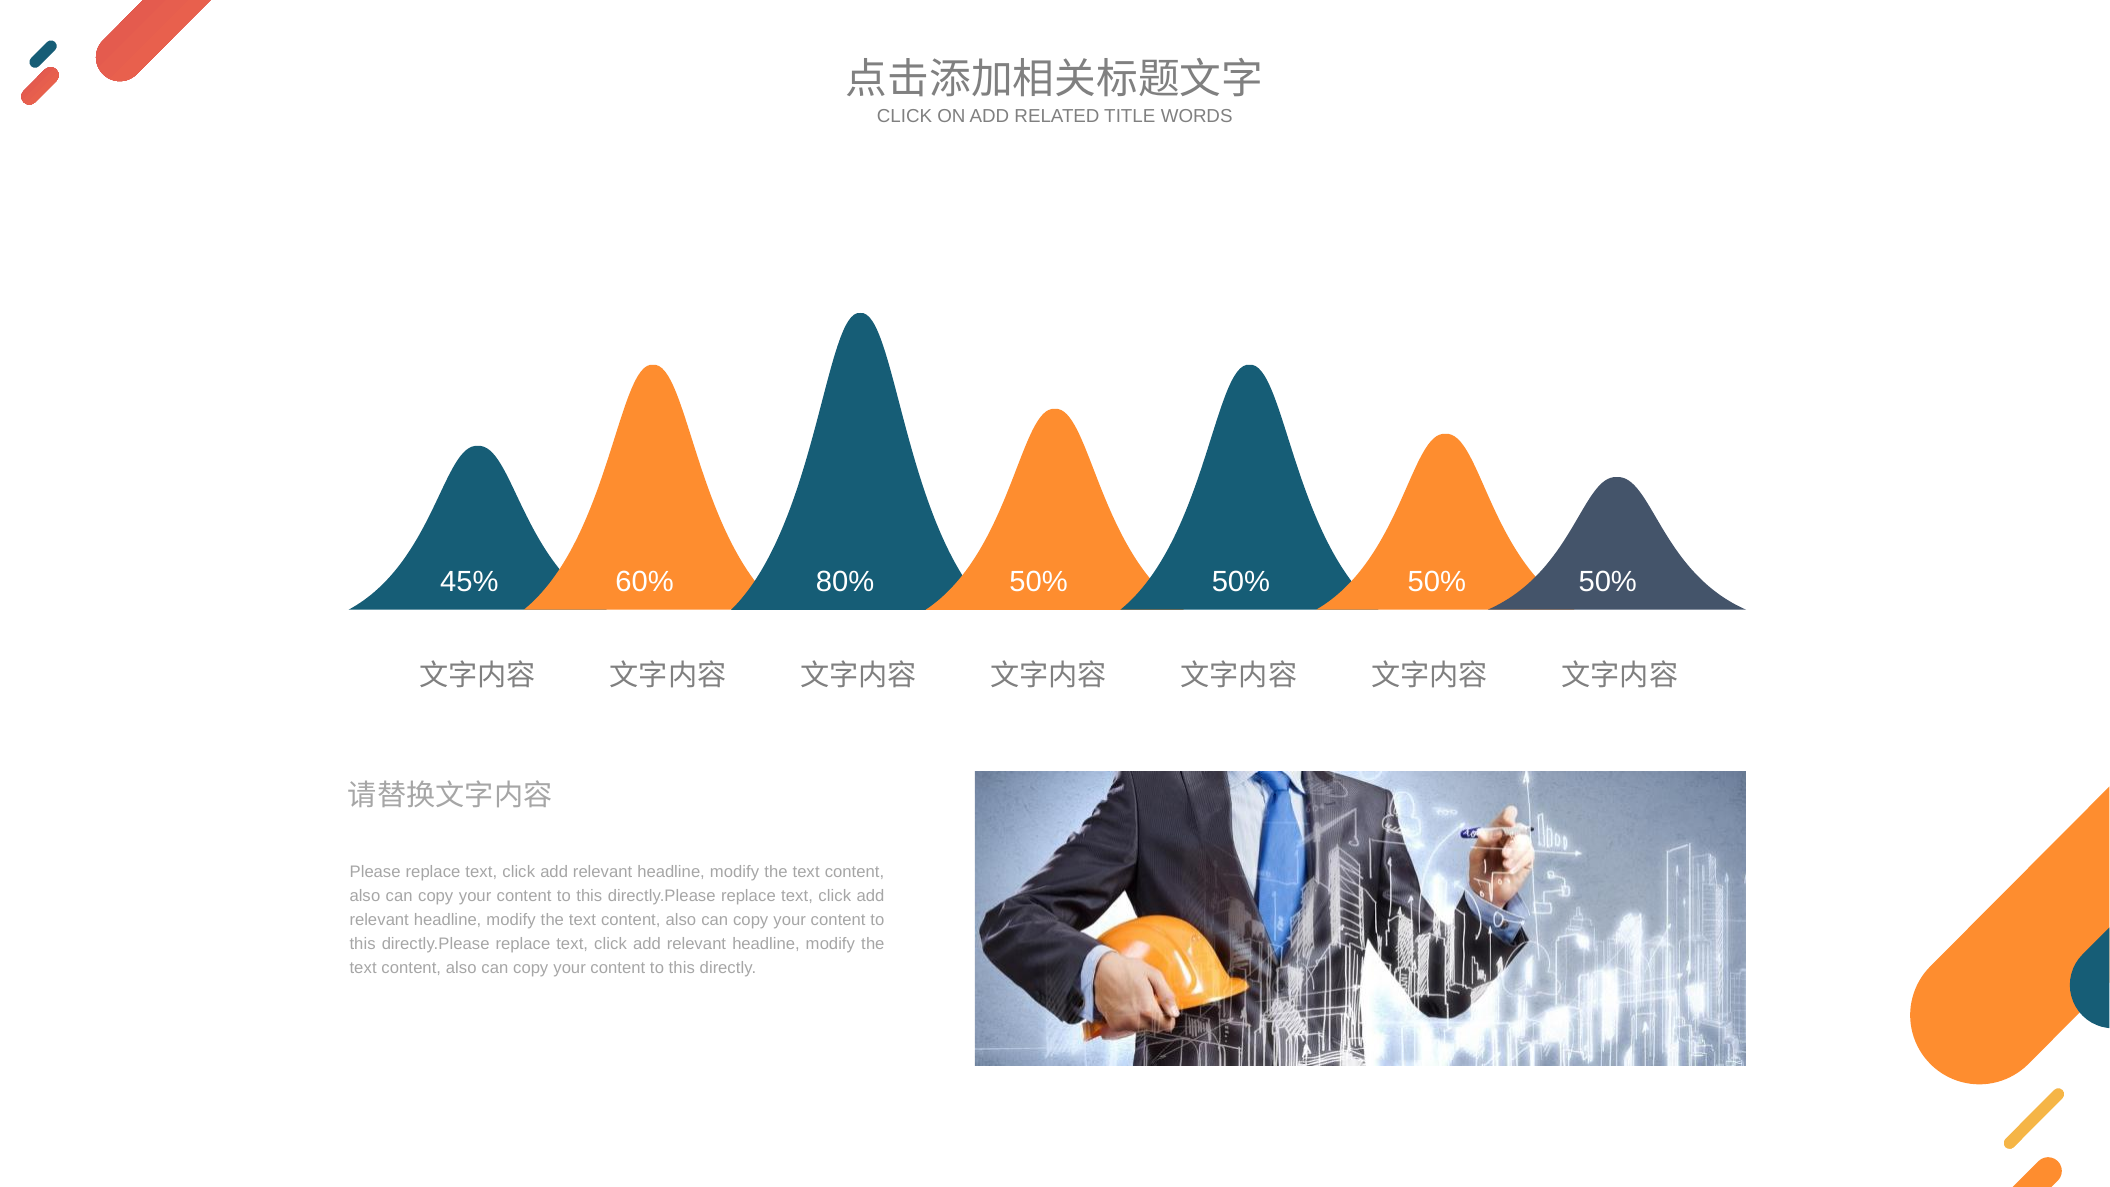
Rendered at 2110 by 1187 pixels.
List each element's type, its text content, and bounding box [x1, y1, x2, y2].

text_box 文字内容 [594, 642, 742, 699]
text_box [1316, 433, 1535, 610]
text_box [974, 770, 1747, 1067]
text_box 50% [994, 548, 1083, 606]
text_box 文字内容 [1546, 642, 1694, 699]
text_box [523, 364, 755, 610]
text_box 80% [801, 548, 890, 606]
text_box 文字内容 [785, 642, 932, 699]
text_box 请替换文字内容 [343, 771, 607, 816]
text_box 50% [1563, 548, 1652, 606]
text_box [731, 312, 962, 610]
text_box [925, 408, 1149, 610]
text_box Please replace text, click add relevant headline, modify the text content, also can copy your content to this directly.Please replace text, click add relevant headline, modify the text content, also can copy your content to this directly.Please replace text, click add relevant headline, modify the text content, also can copy your content to this directly. [345, 852, 890, 982]
text_box 文字内容 [1356, 642, 1504, 699]
text_box CLICK ON ADD RELATED TITLE WORDS [852, 95, 1257, 130]
text_box 文字内容 [975, 642, 1123, 699]
text_box 文字内容 [1165, 642, 1313, 699]
text_box 50% [1197, 548, 1286, 606]
text_box [348, 445, 559, 610]
text_box [1487, 477, 1747, 610]
text_box [1120, 364, 1351, 610]
text_box 点击添加相关标题文字 [803, 44, 1307, 107]
text_box 50% [1392, 548, 1482, 606]
text_box 文字内容 [404, 642, 552, 699]
text_box 45% [425, 548, 514, 606]
text_box 60% [600, 548, 689, 606]
